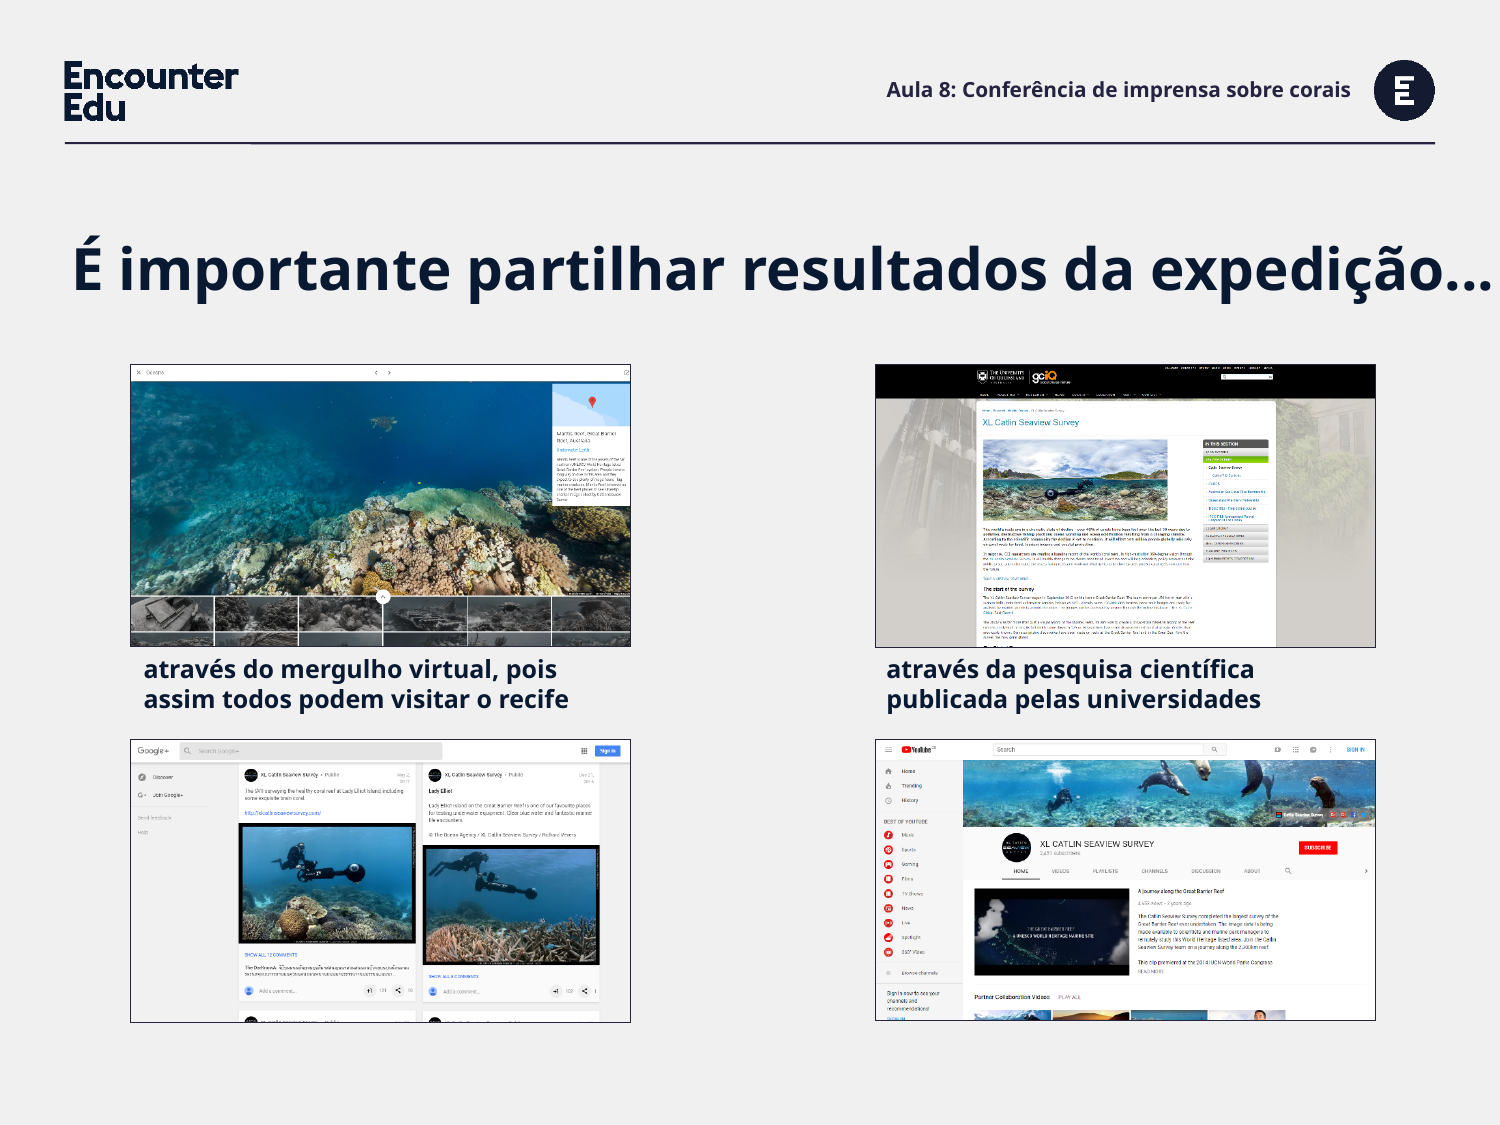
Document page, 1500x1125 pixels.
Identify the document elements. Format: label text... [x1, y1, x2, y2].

picture [875, 739, 1377, 1021]
picture [1372, 58, 1436, 122]
picture [129, 364, 631, 647]
title Aula 8: Conferência de imprensa sobre corais [749, 67, 1359, 114]
picture [129, 739, 631, 1023]
picture [875, 364, 1377, 649]
picture [60, 59, 243, 122]
text_box através da pesquisa científica publicada pelas universidades [871, 646, 1371, 834]
text_box É importante partilhar resultados da expedição... [56, 224, 1500, 412]
text_box através do mergulho virtual, pois assim todos podem visitar o recife [128, 646, 628, 834]
